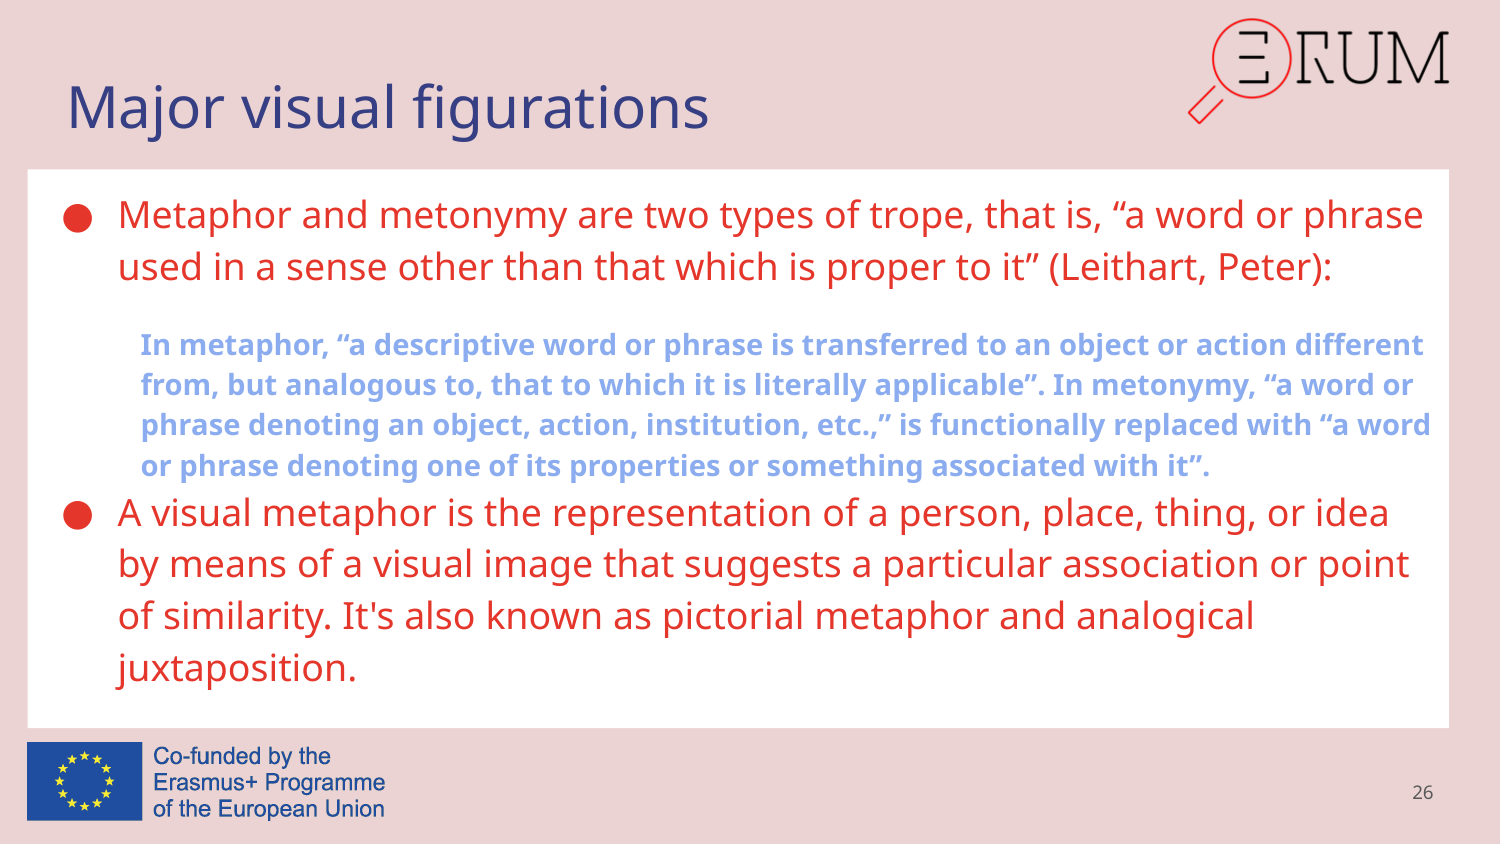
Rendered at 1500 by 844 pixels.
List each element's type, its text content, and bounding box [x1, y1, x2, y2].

picture [27, 742, 385, 821]
slide_number 26 [1358, 761, 1449, 826]
list Metaphor and metonymy are two types of trope, that is, “a word or phrase used in a sense other than that which is proper to it” (Leithart, Peter): In metaphor, “a descriptive word or phrase is transferred to an object or action different from, but analogous to, that to which it is literally applicable”. In metonymy, “a word or phrase denoting an object, action, institution, etc.,” is functionally replaced with “a word or phrase denoting one of its properties or something associated with it”. A visual metaphor is the representation of a person, place, thing, or idea by means of a visual image that suggests a particular association or point of similarity. It's also known as pictorial metaphor and analogical juxtaposition. [27, 169, 1449, 729]
title Major visual figurations [51, 55, 1168, 150]
picture [1136, 0, 1500, 137]
